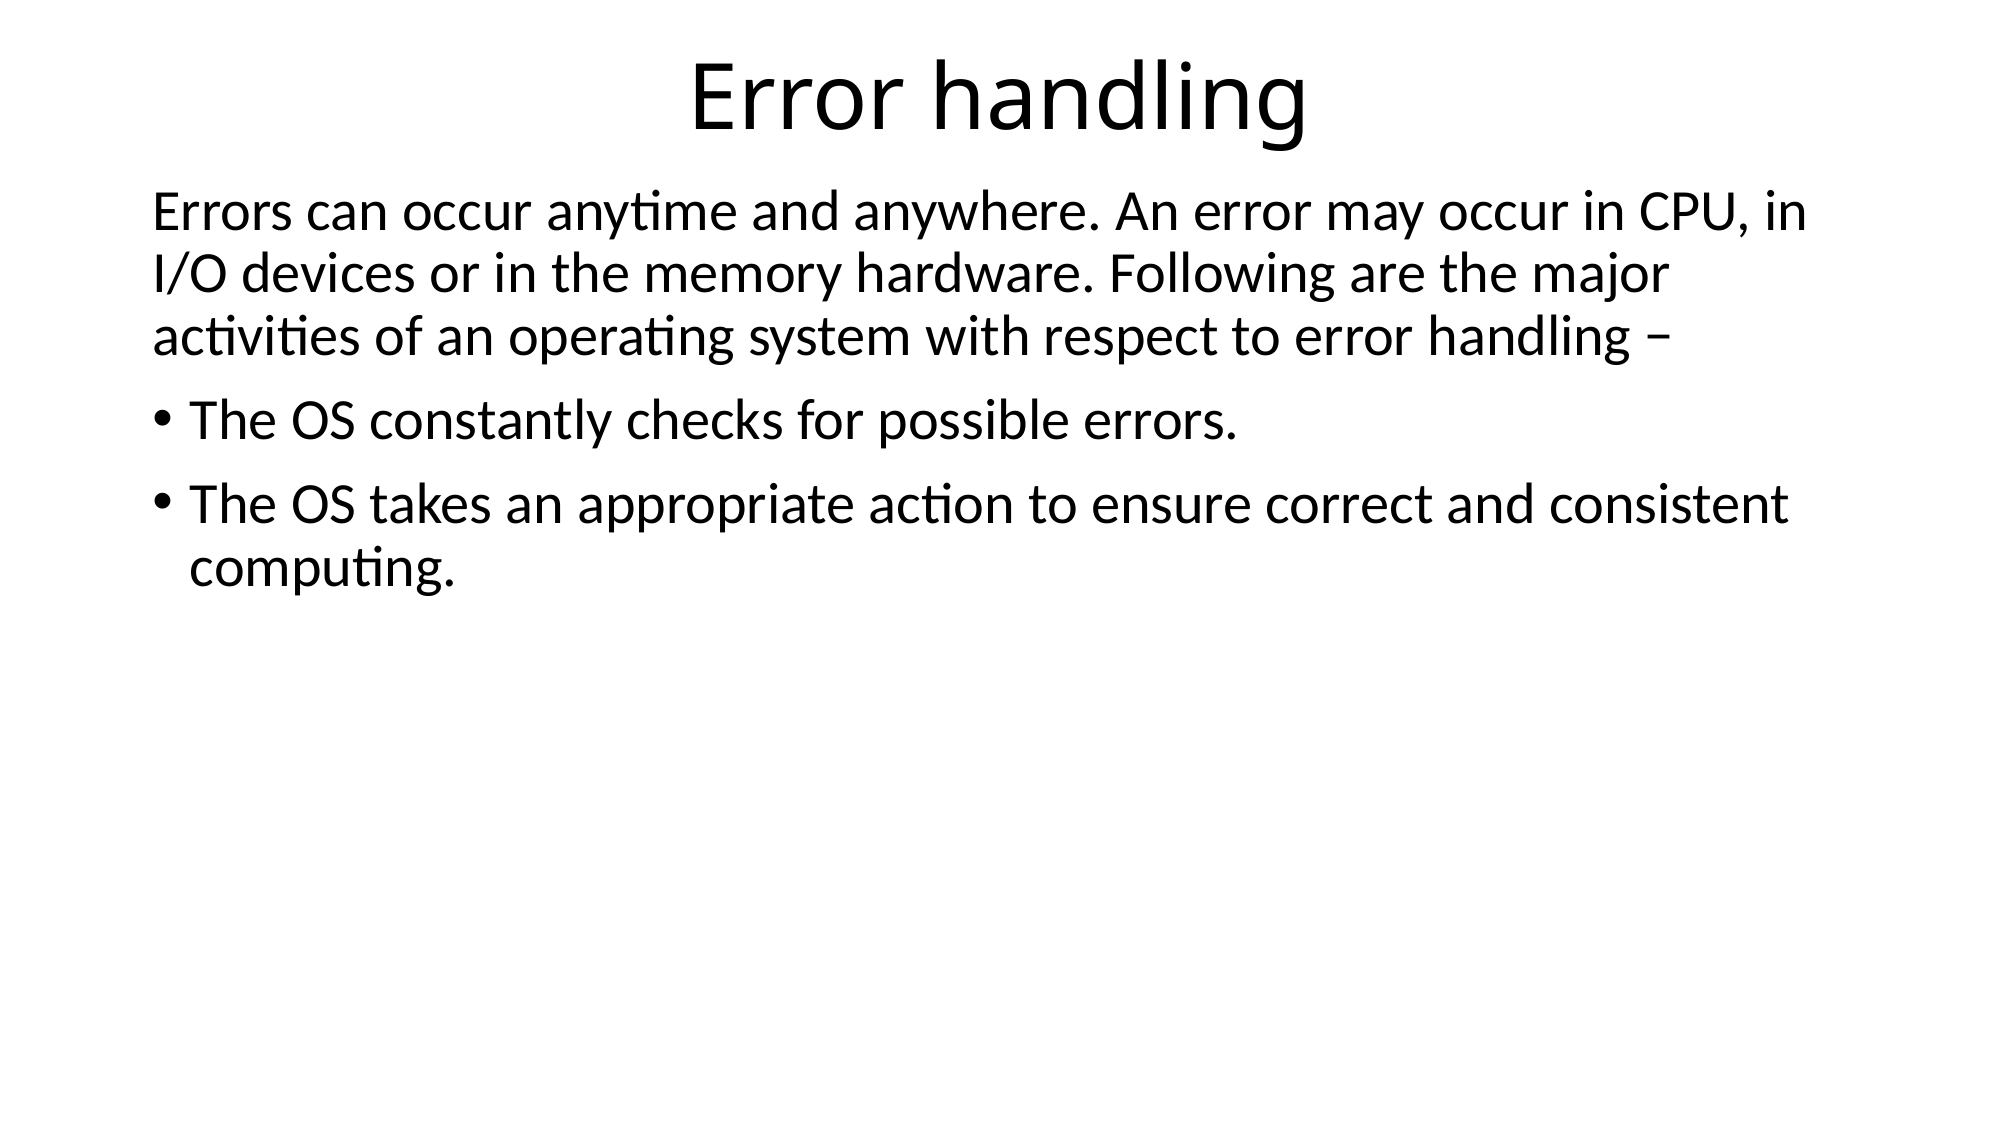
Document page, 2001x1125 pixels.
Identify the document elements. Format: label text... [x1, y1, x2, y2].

list Errors can occur anytime and anywhere. An error may occur in CPU, in I/O devices or in the memory hardware. Following are the major activities of an operating system with respect to error handling − The OS constantly checks for possible errors. The OS takes an appropriate action to ensure correct and consistent computing. [137, 172, 1863, 1014]
title Error handling [137, 26, 1863, 172]
